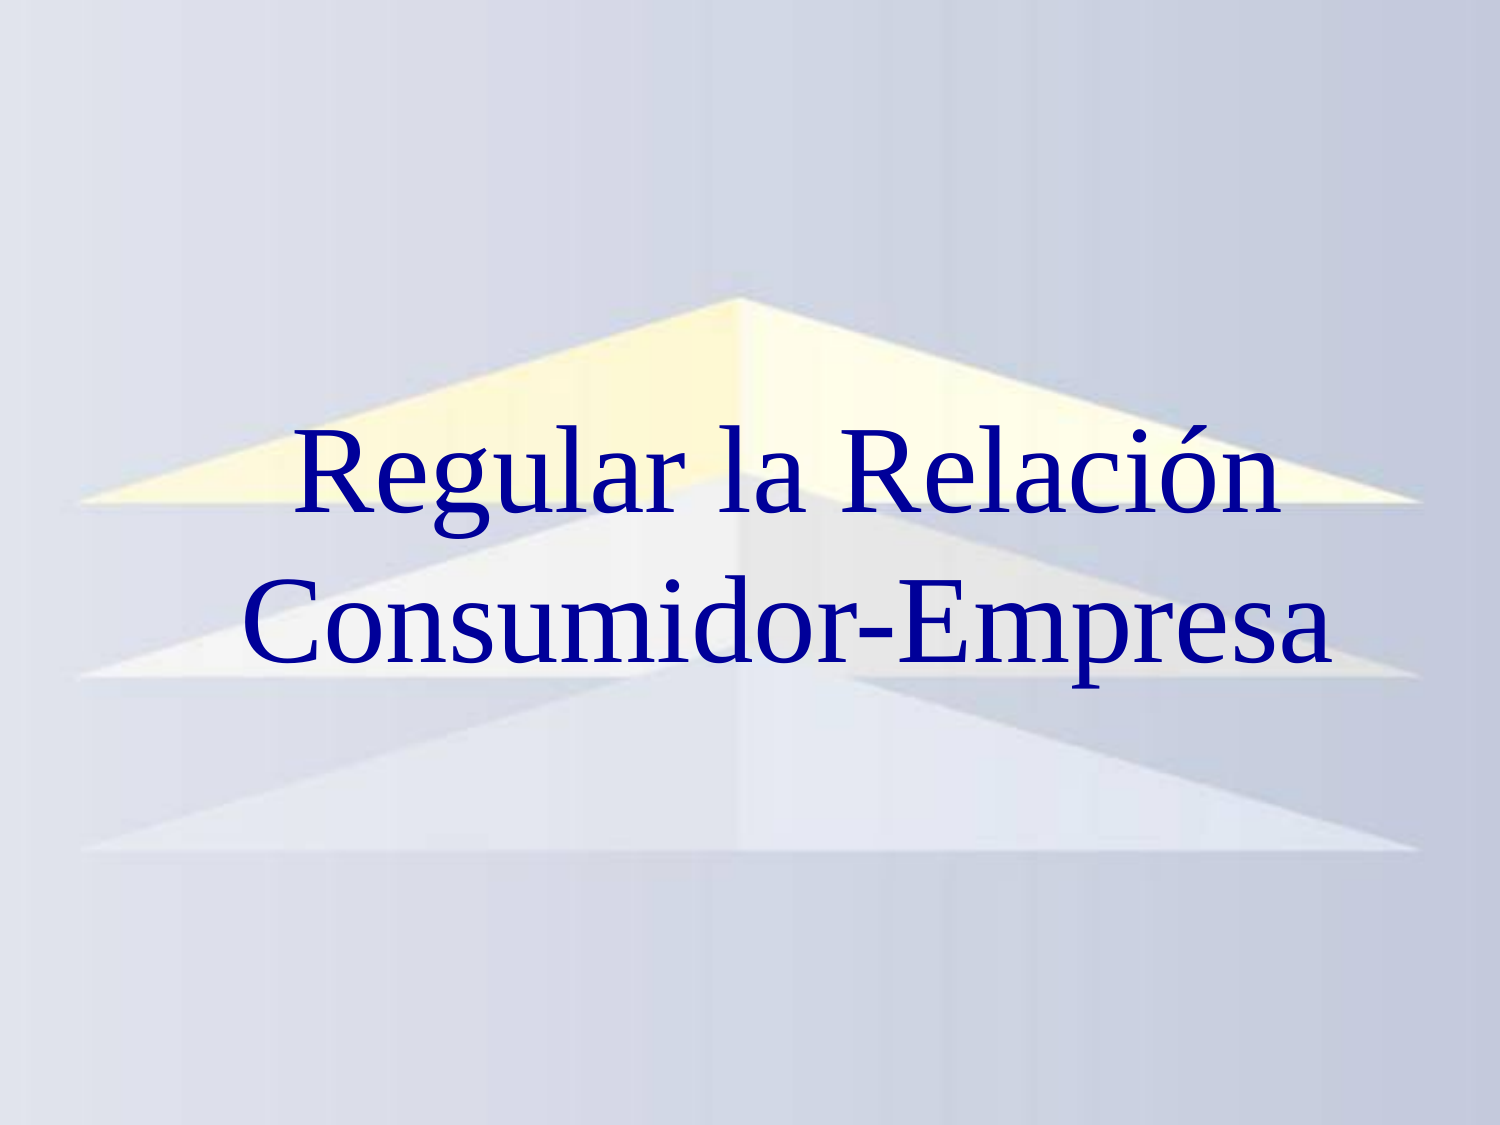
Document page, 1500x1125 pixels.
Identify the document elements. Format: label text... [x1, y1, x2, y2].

picture [0, 0, 1500, 1125]
title Regular la Relación Consumidor-Empresa [162, 387, 1413, 688]
